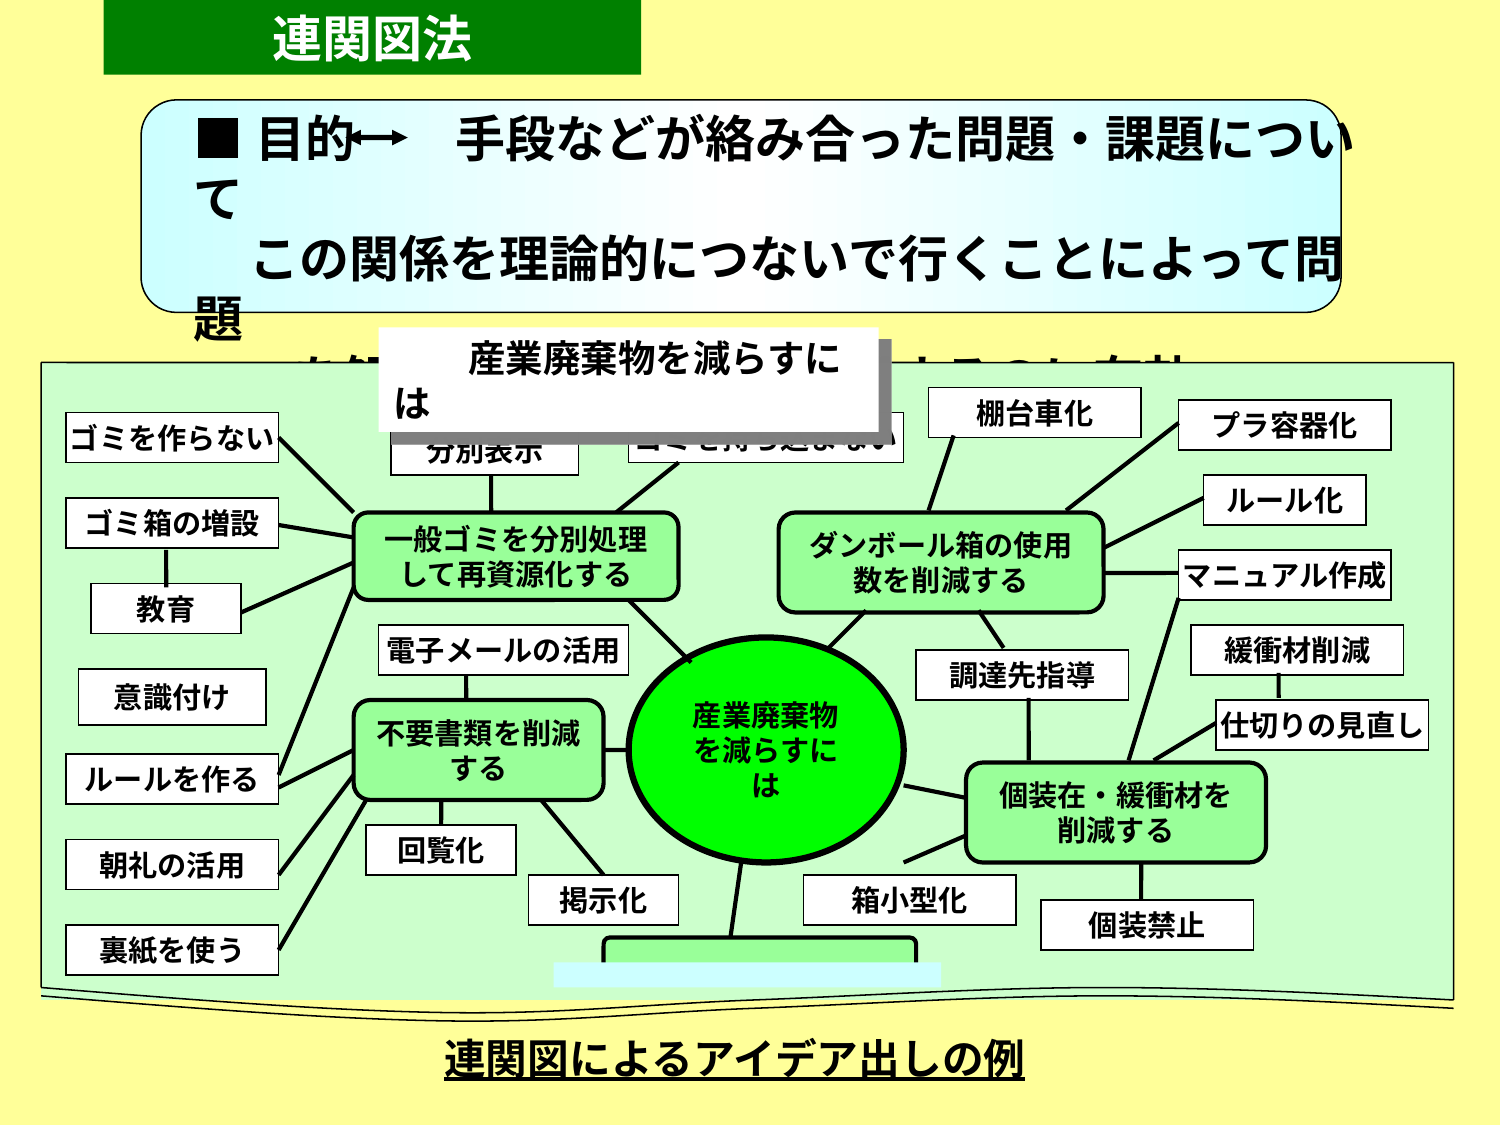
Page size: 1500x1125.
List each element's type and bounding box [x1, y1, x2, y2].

text_box [40, 0, 1454, 1091]
